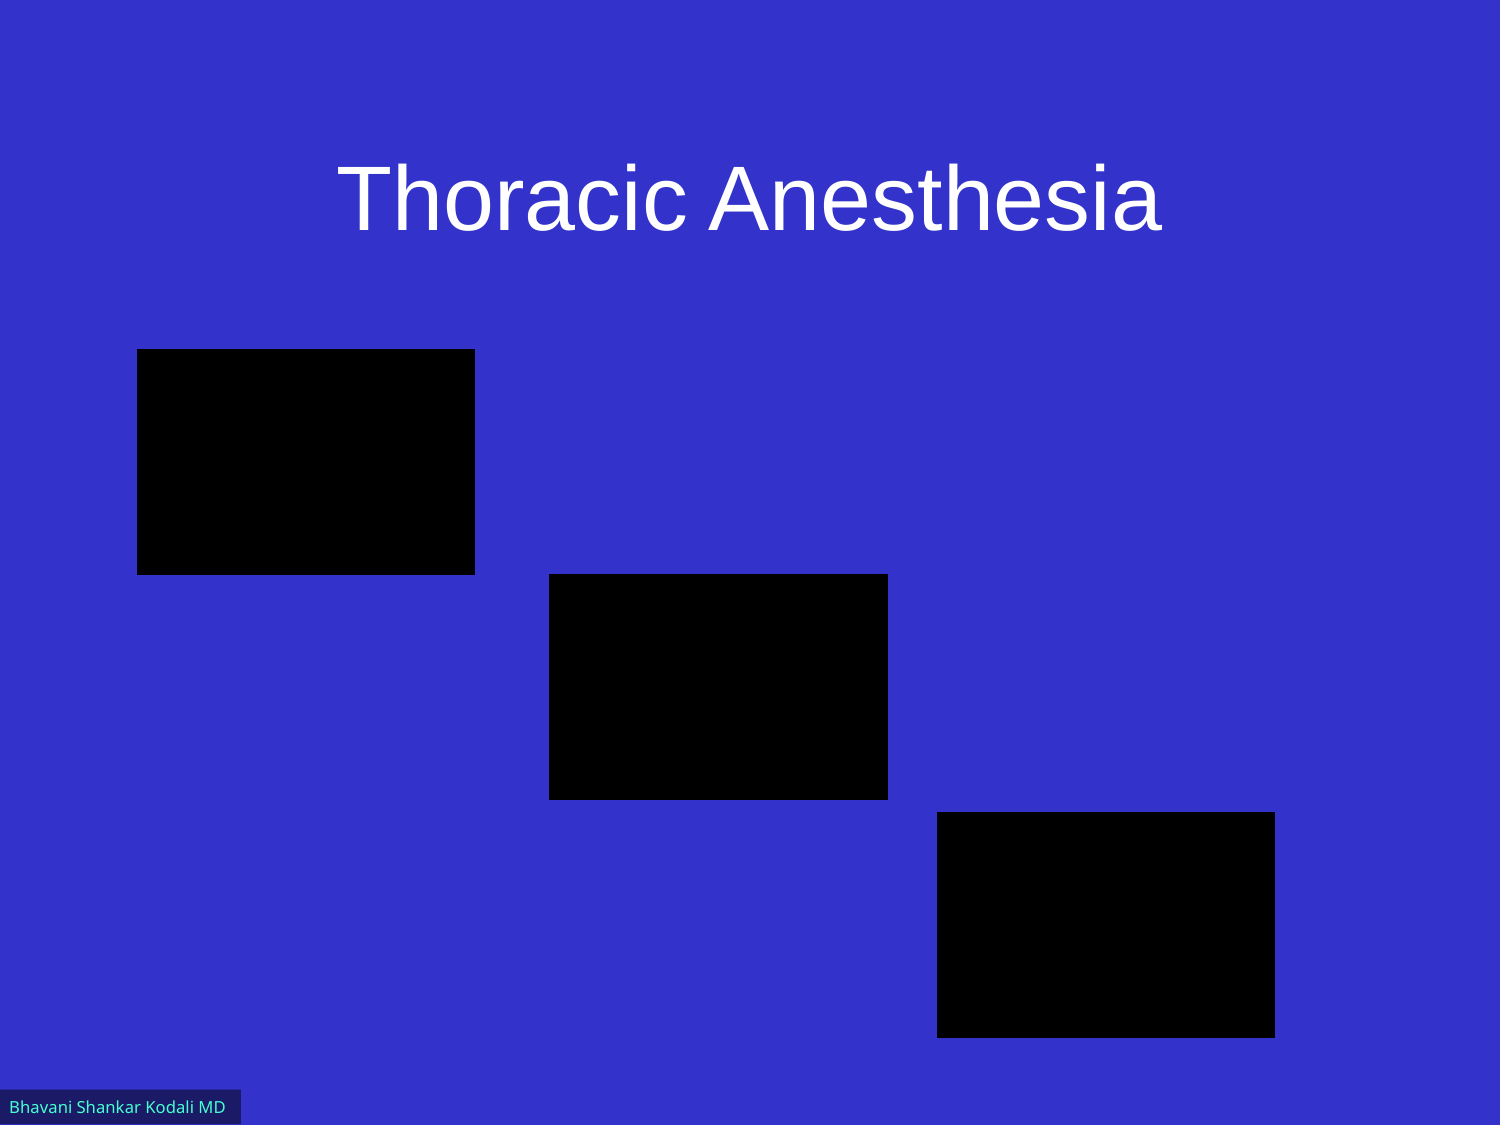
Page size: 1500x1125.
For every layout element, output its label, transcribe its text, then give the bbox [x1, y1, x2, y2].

picture [549, 574, 888, 801]
picture [137, 349, 476, 576]
title Thoracic Anesthesia [112, 99, 1388, 288]
text_box Bhavani Shankar Kodali MD [0, 1089, 241, 1125]
picture [937, 812, 1276, 1038]
